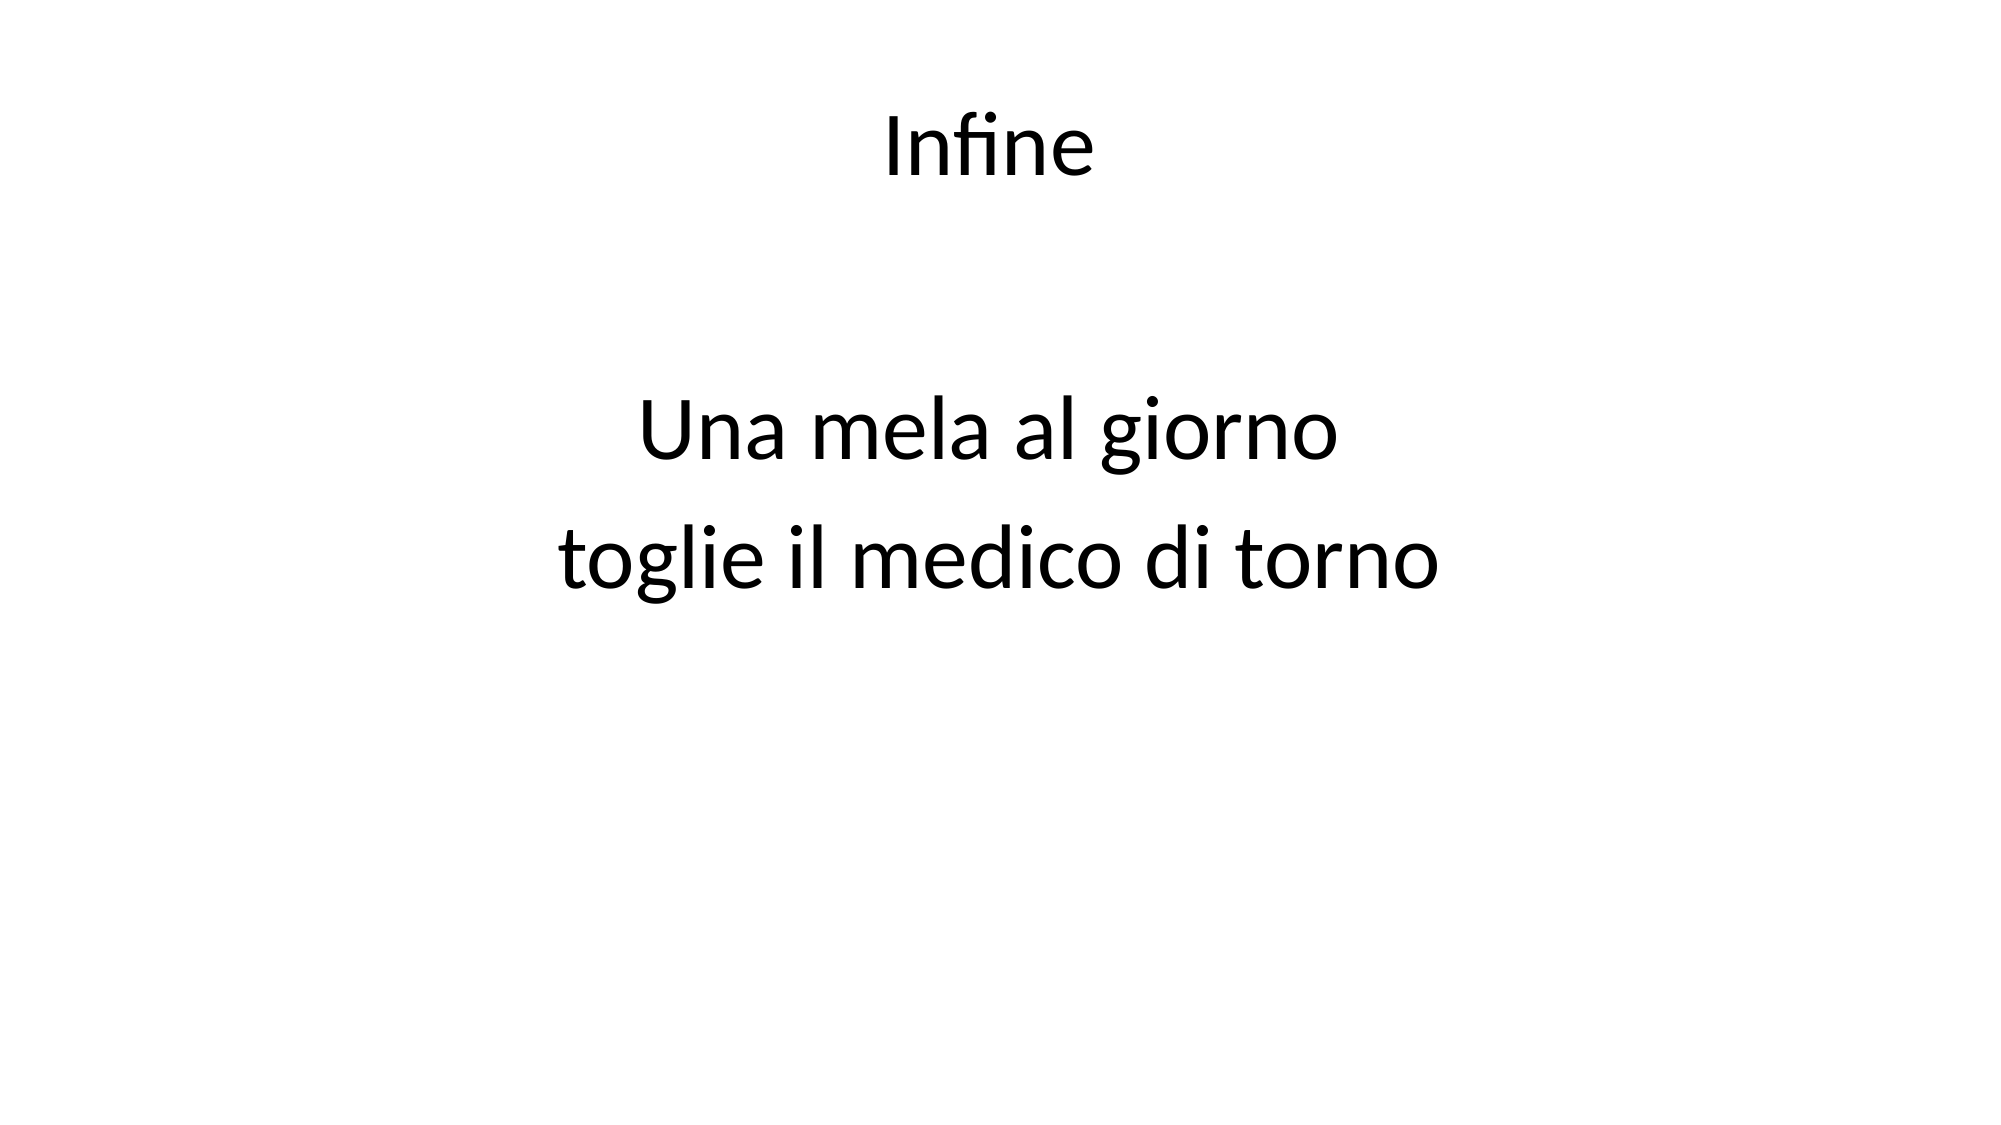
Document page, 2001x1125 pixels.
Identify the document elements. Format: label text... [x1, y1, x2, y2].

list Una mela al giorno toglie il medico di torno [99, 262, 1900, 1005]
title Infine [99, 45, 1900, 233]
